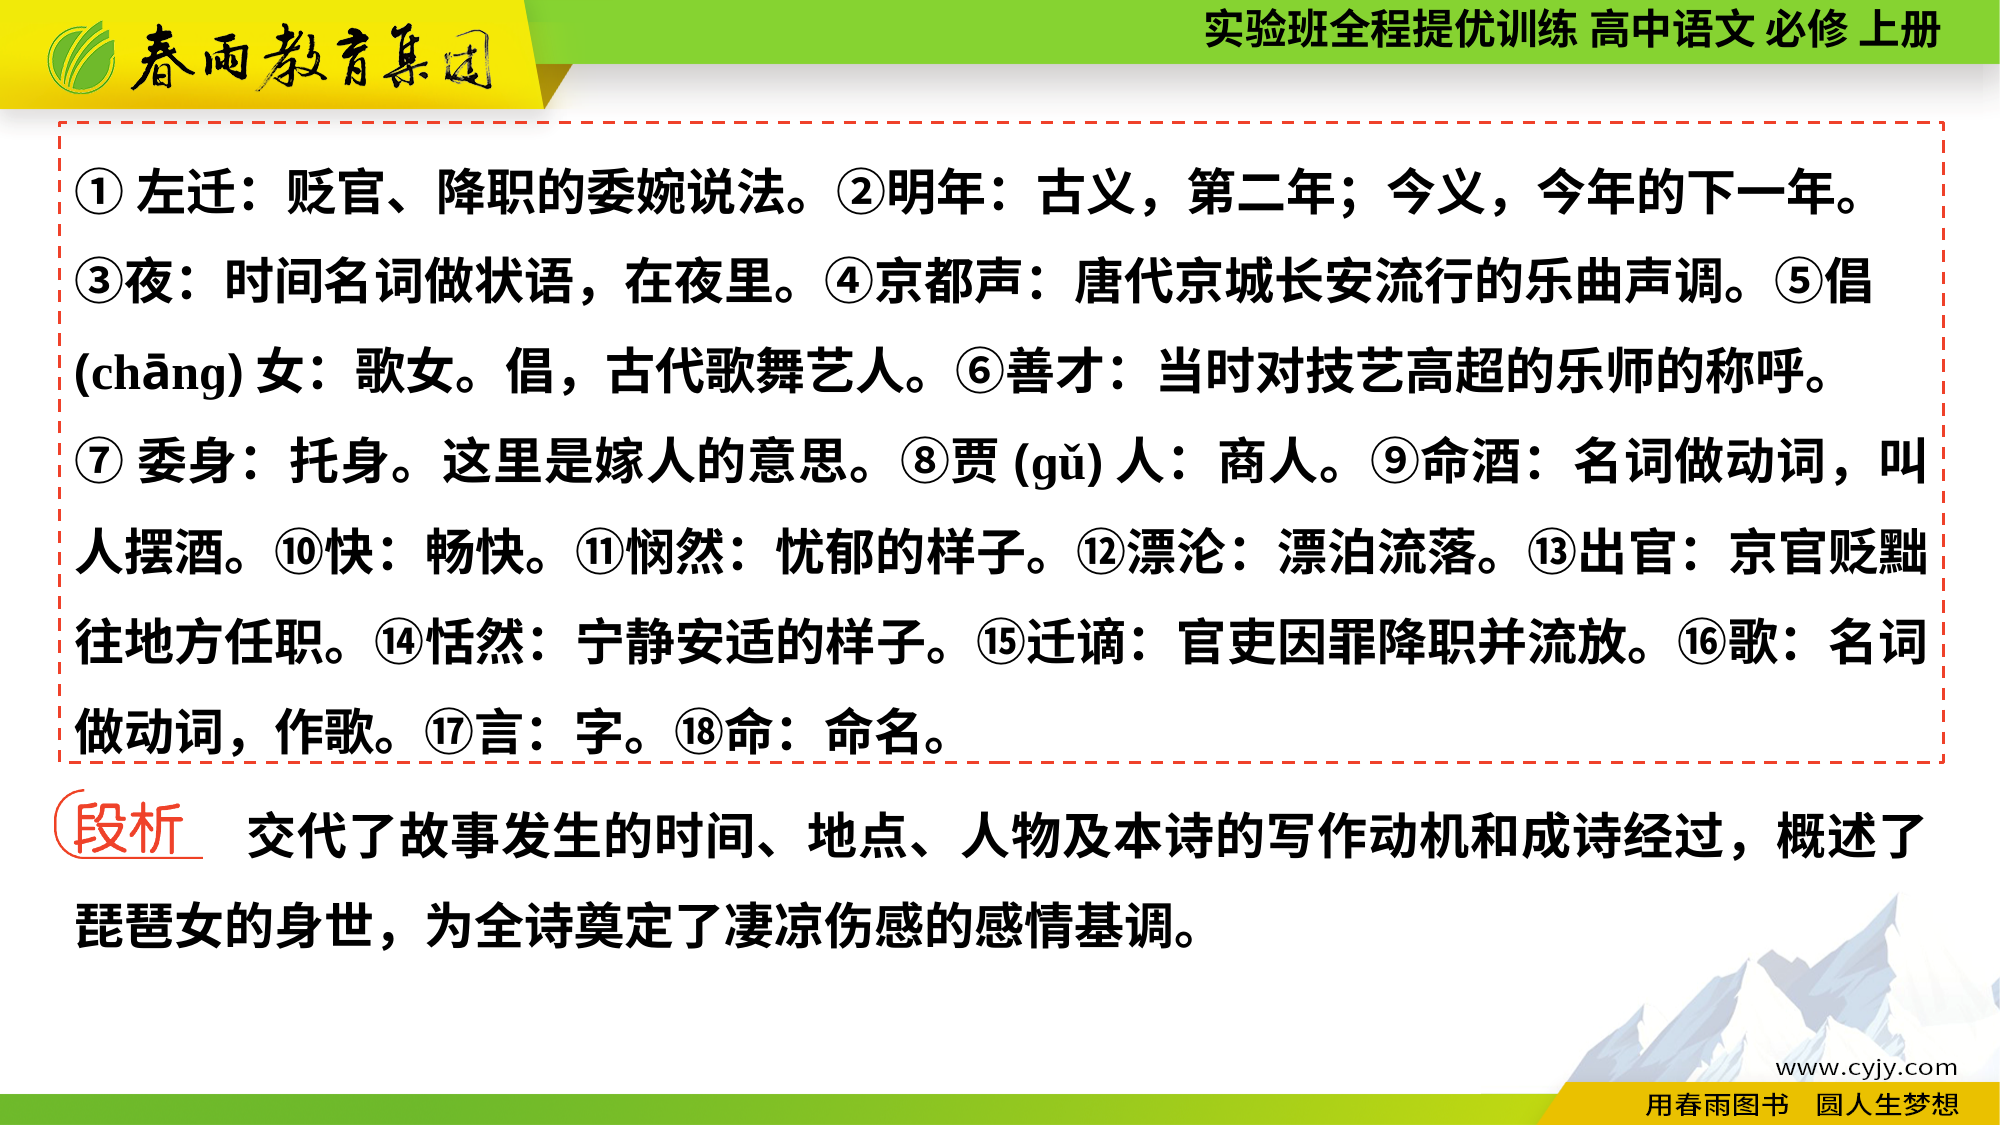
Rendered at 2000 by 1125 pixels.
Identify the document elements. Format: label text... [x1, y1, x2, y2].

picture [0, 0, 2000, 1125]
text_box 交代了故事发生的时间、地点、人物及本诗的写作动机和成诗经过，概述了琵琶女的身世，为全诗奠定了凄凉伤感的感情基调。 [59, 766, 1944, 962]
list ①左迁：贬官、降职的委婉说法。②明年：古义，第二年；今义，今年的下一年。③夜：时间名词做状语，在夜里。④京都声：唐代京城长安流行的乐曲声调。⑤倡(chānɡ)女：歌女。倡，古代歌舞艺人。⑥善才：当时对技艺高超的乐师的称呼。 ⑦委身：托身。这里是嫁人的意思。⑧贾(ɡǔ)人：商人。⑨命酒：名词做动词，叫人摆酒。⑩快：畅快。⑪悯然：忧郁的样子。⑫漂沦：漂泊流落。⑬出官：京官贬黜往地方任职。⑭恬然：宁静安适的样子。⑮迁谪：官吏因罪降职并流放。⑯歌：名词做动词，作歌。⑰言：字。⑱命：命名。 [59, 122, 1944, 763]
